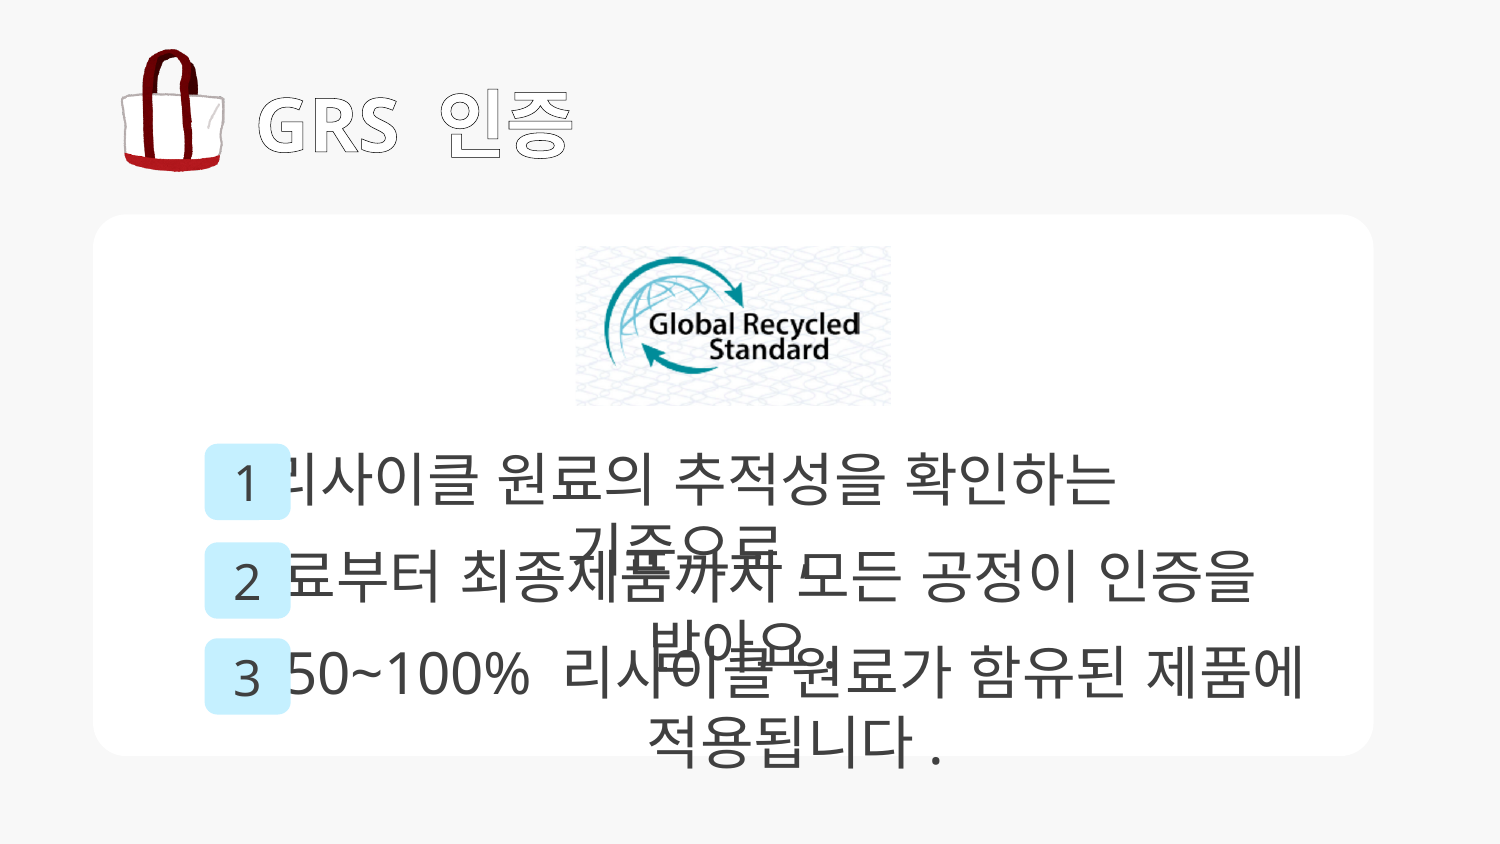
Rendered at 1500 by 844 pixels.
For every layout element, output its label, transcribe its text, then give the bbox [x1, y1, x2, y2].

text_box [141, 435, 1363, 715]
text_box GRS 인증 [239, 93, 1082, 151]
picture [109, 45, 233, 177]
picture [575, 246, 891, 406]
text_box [91, 213, 1375, 758]
